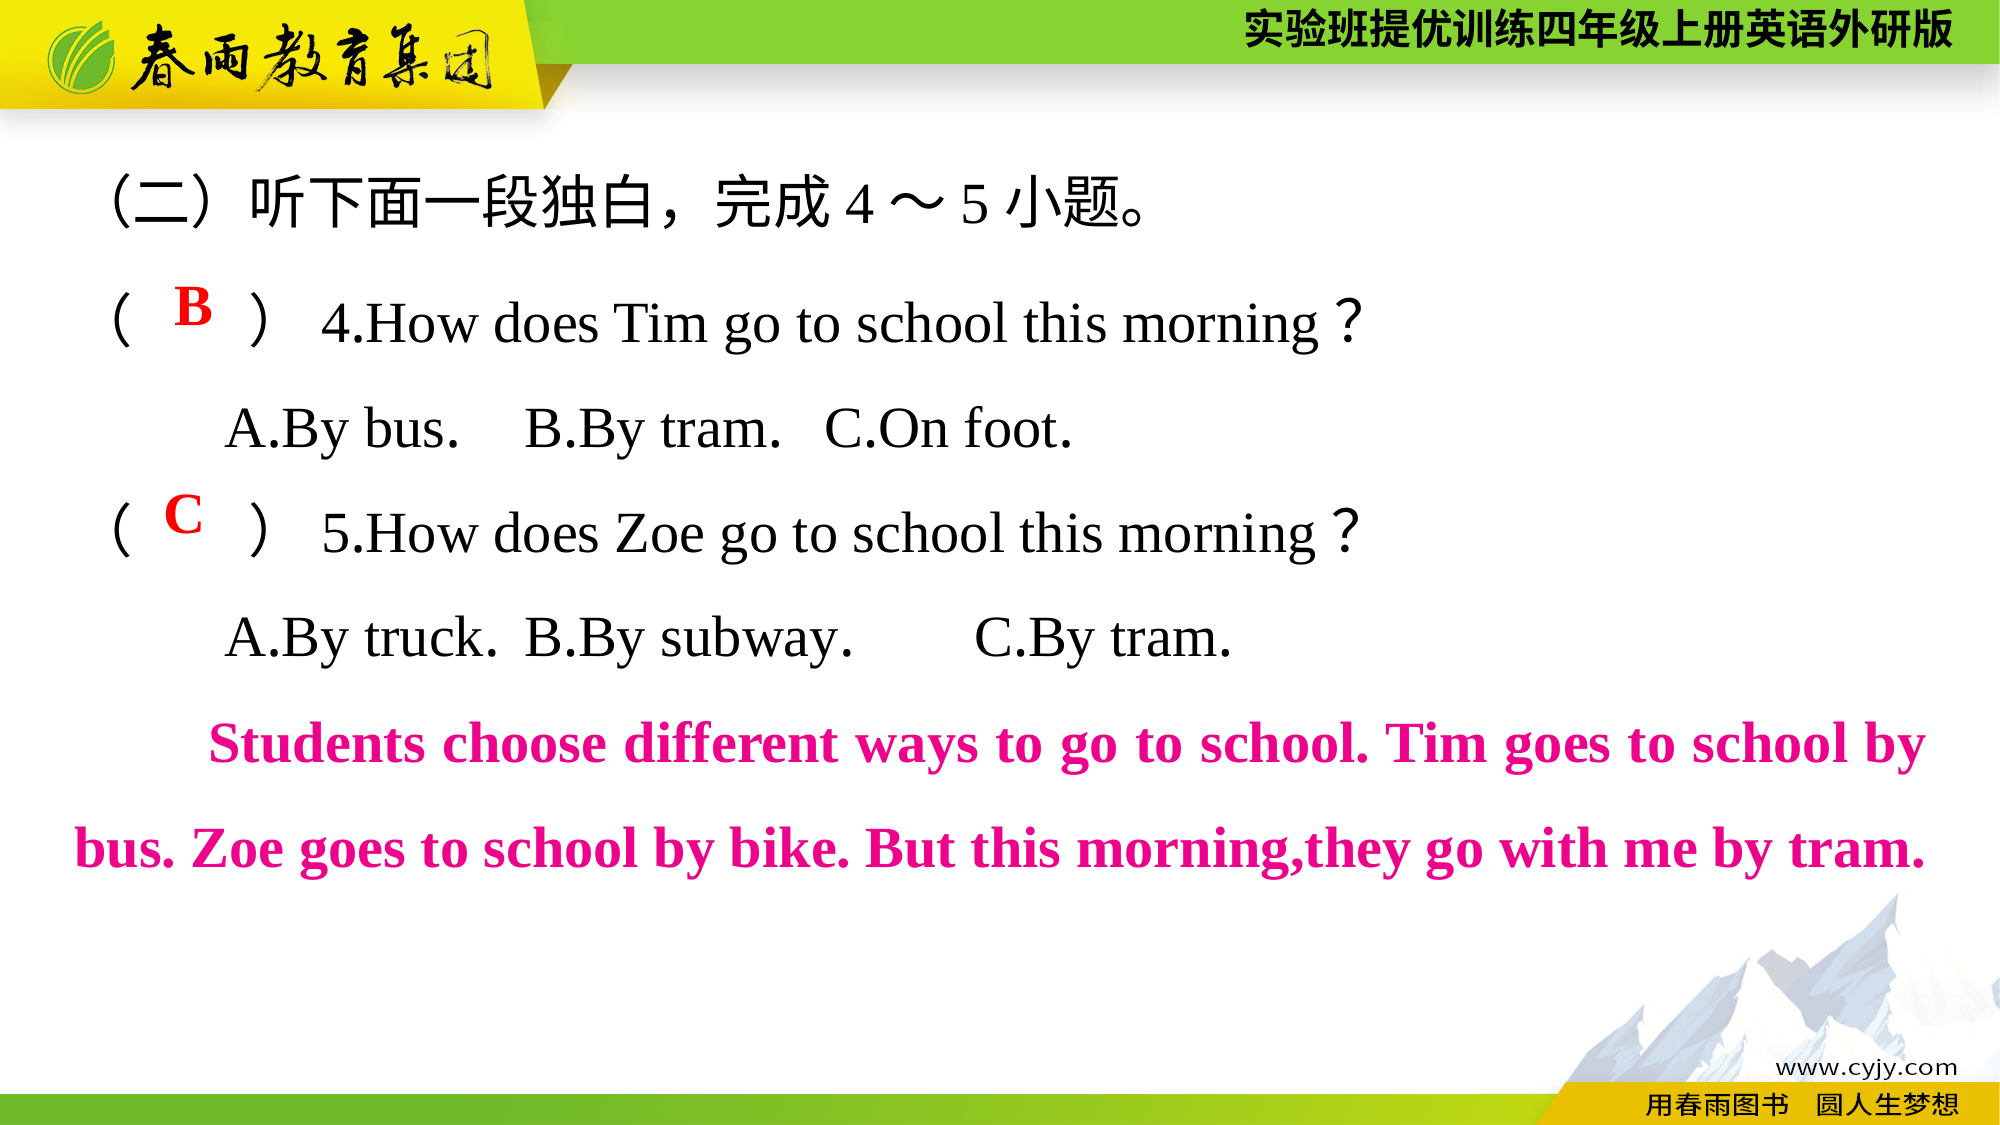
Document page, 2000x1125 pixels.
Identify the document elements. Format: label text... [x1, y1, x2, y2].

text_box （ ）4.How does Tim go to school this morning？ A.By bus. B.By tram. C.On foot. （ ）5.How does Zoe go to school this morning？ A.By truck. B.By subway. C.By tram. [59, 241, 1944, 677]
text_box Students choose different ways to go to school. Tim goes to school by bus. Zoe goes to school by bike. But this morning,they go with me by tram. [59, 677, 1944, 887]
list （二）听下面一段独白，完成4～5小题。 [59, 122, 1944, 231]
text_box C [148, 468, 221, 553]
text_box B [160, 259, 229, 345]
picture [0, 0, 2000, 1125]
